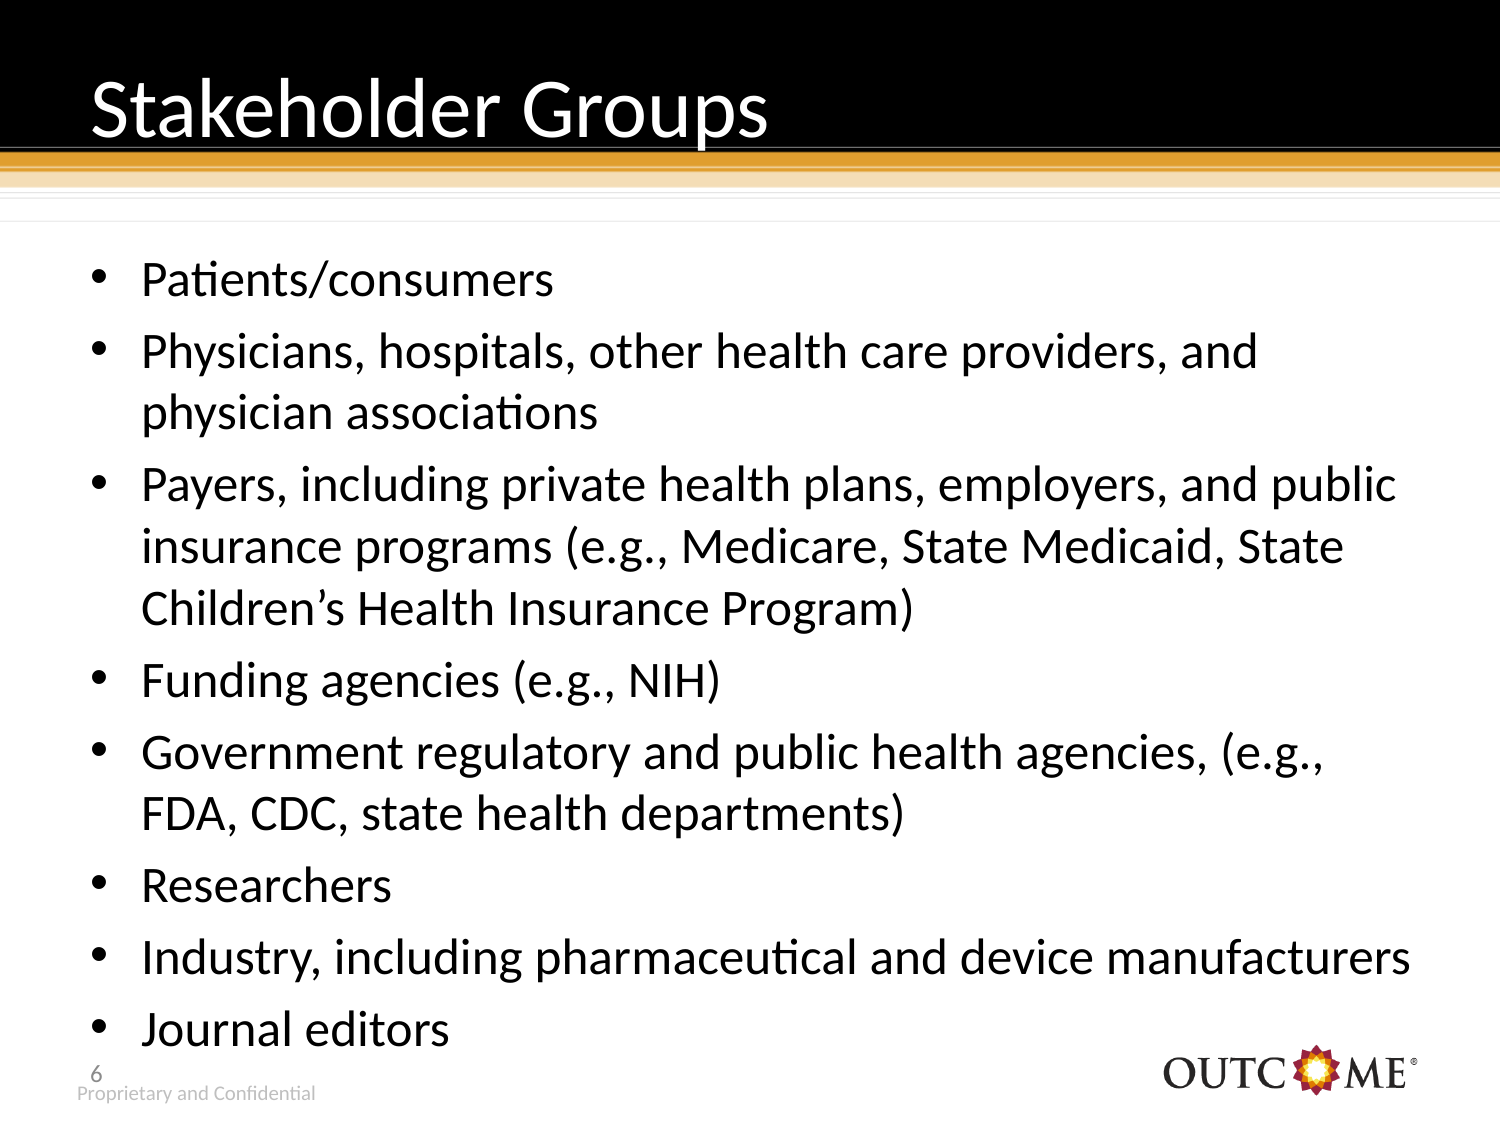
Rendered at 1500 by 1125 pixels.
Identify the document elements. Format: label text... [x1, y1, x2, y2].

title Stakeholder Groups [75, 45, 1425, 163]
picture [1163, 1075, 1418, 1096]
picture [0, 0, 1500, 223]
list Patients/consumers Physicians, hospitals, other health care providers, and physician associations Payers, including private health plans, employers, and public insurance programs (e.g., Medicare, State Medicaid, State Children’s Health Insurance Program) Funding agencies (e.g., NIH) Government regulatory and public health agencies, (e.g., FDA, CDC, state health departments) Researchers Industry, including pharmaceutical and device manufacturers Journal editors [75, 237, 1450, 1075]
slide_number 5 [75, 1042, 425, 1103]
